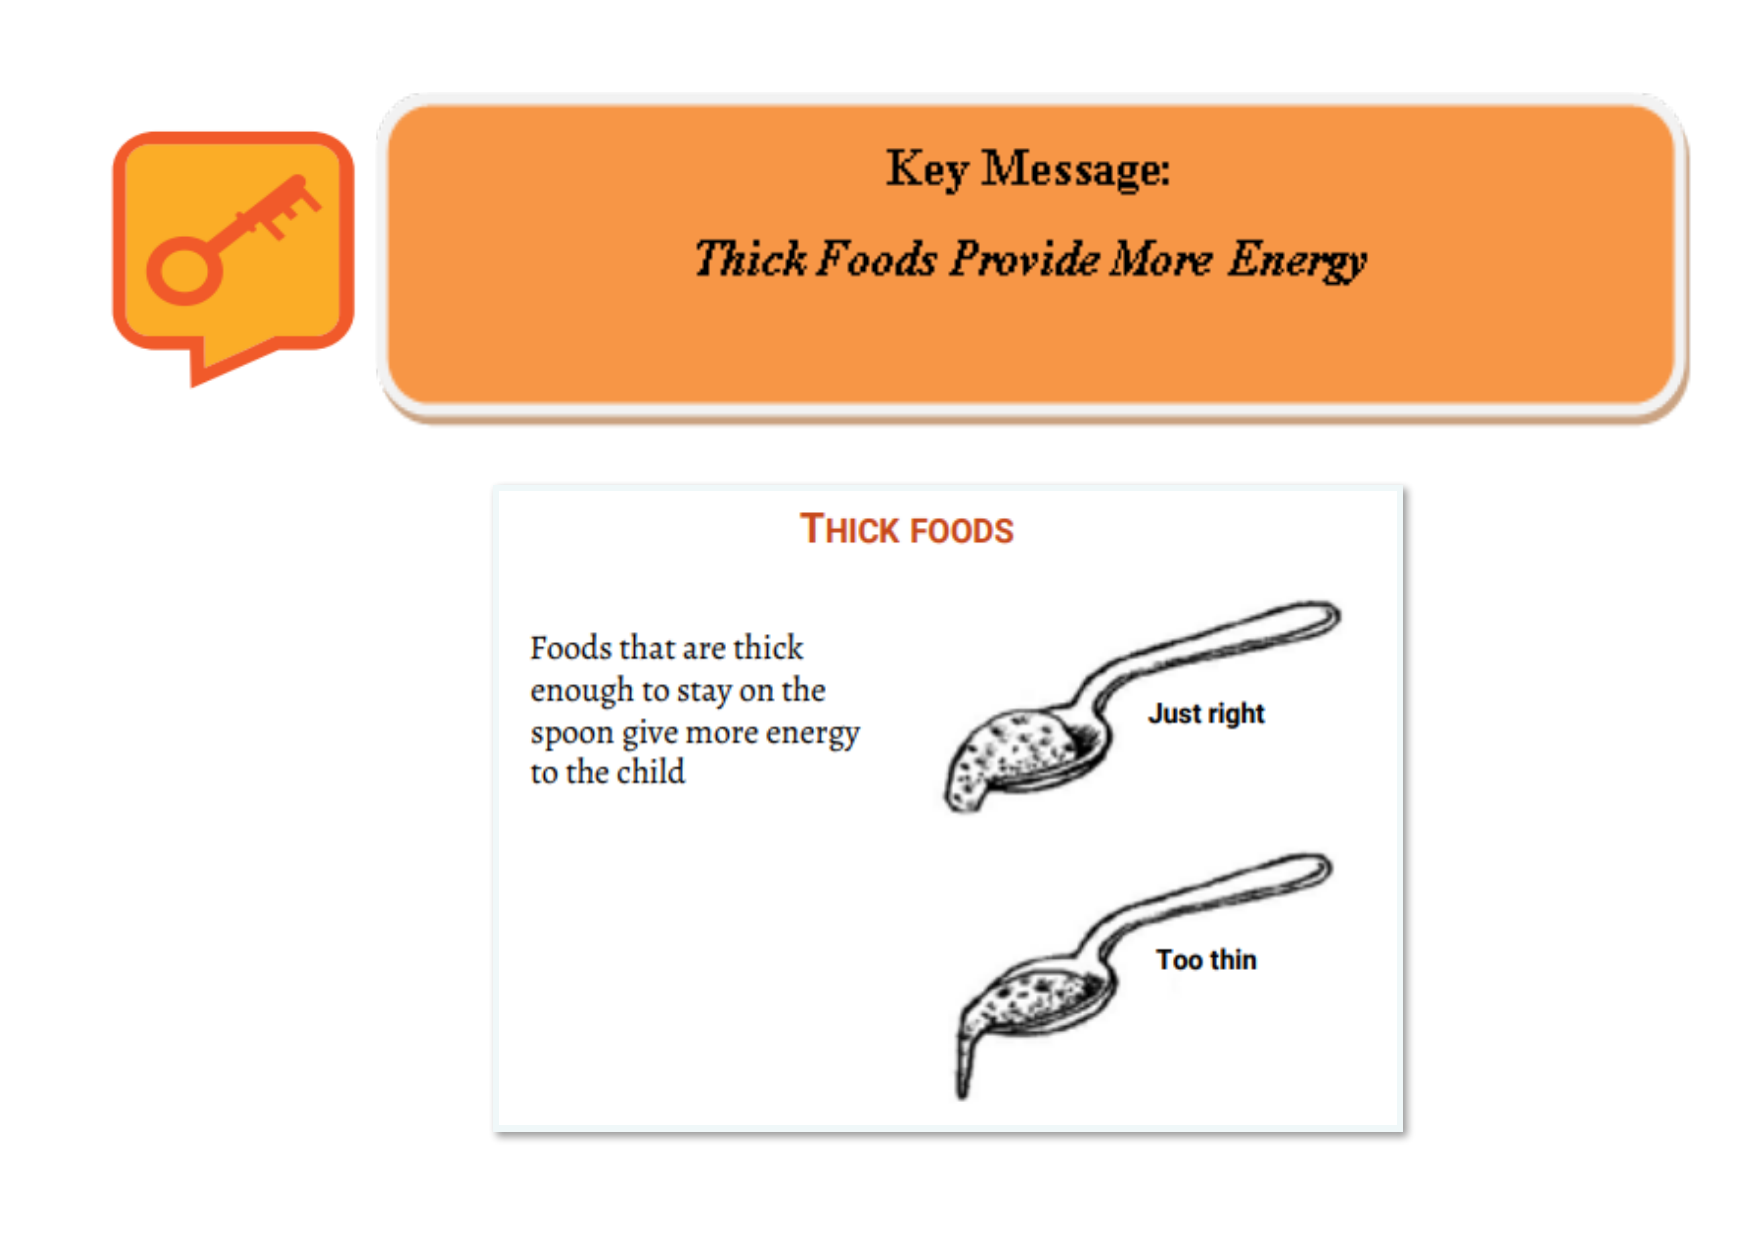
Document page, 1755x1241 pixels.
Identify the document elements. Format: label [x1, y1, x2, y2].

picture [100, 116, 364, 397]
picture [498, 490, 1397, 1126]
list [375, 91, 1694, 433]
